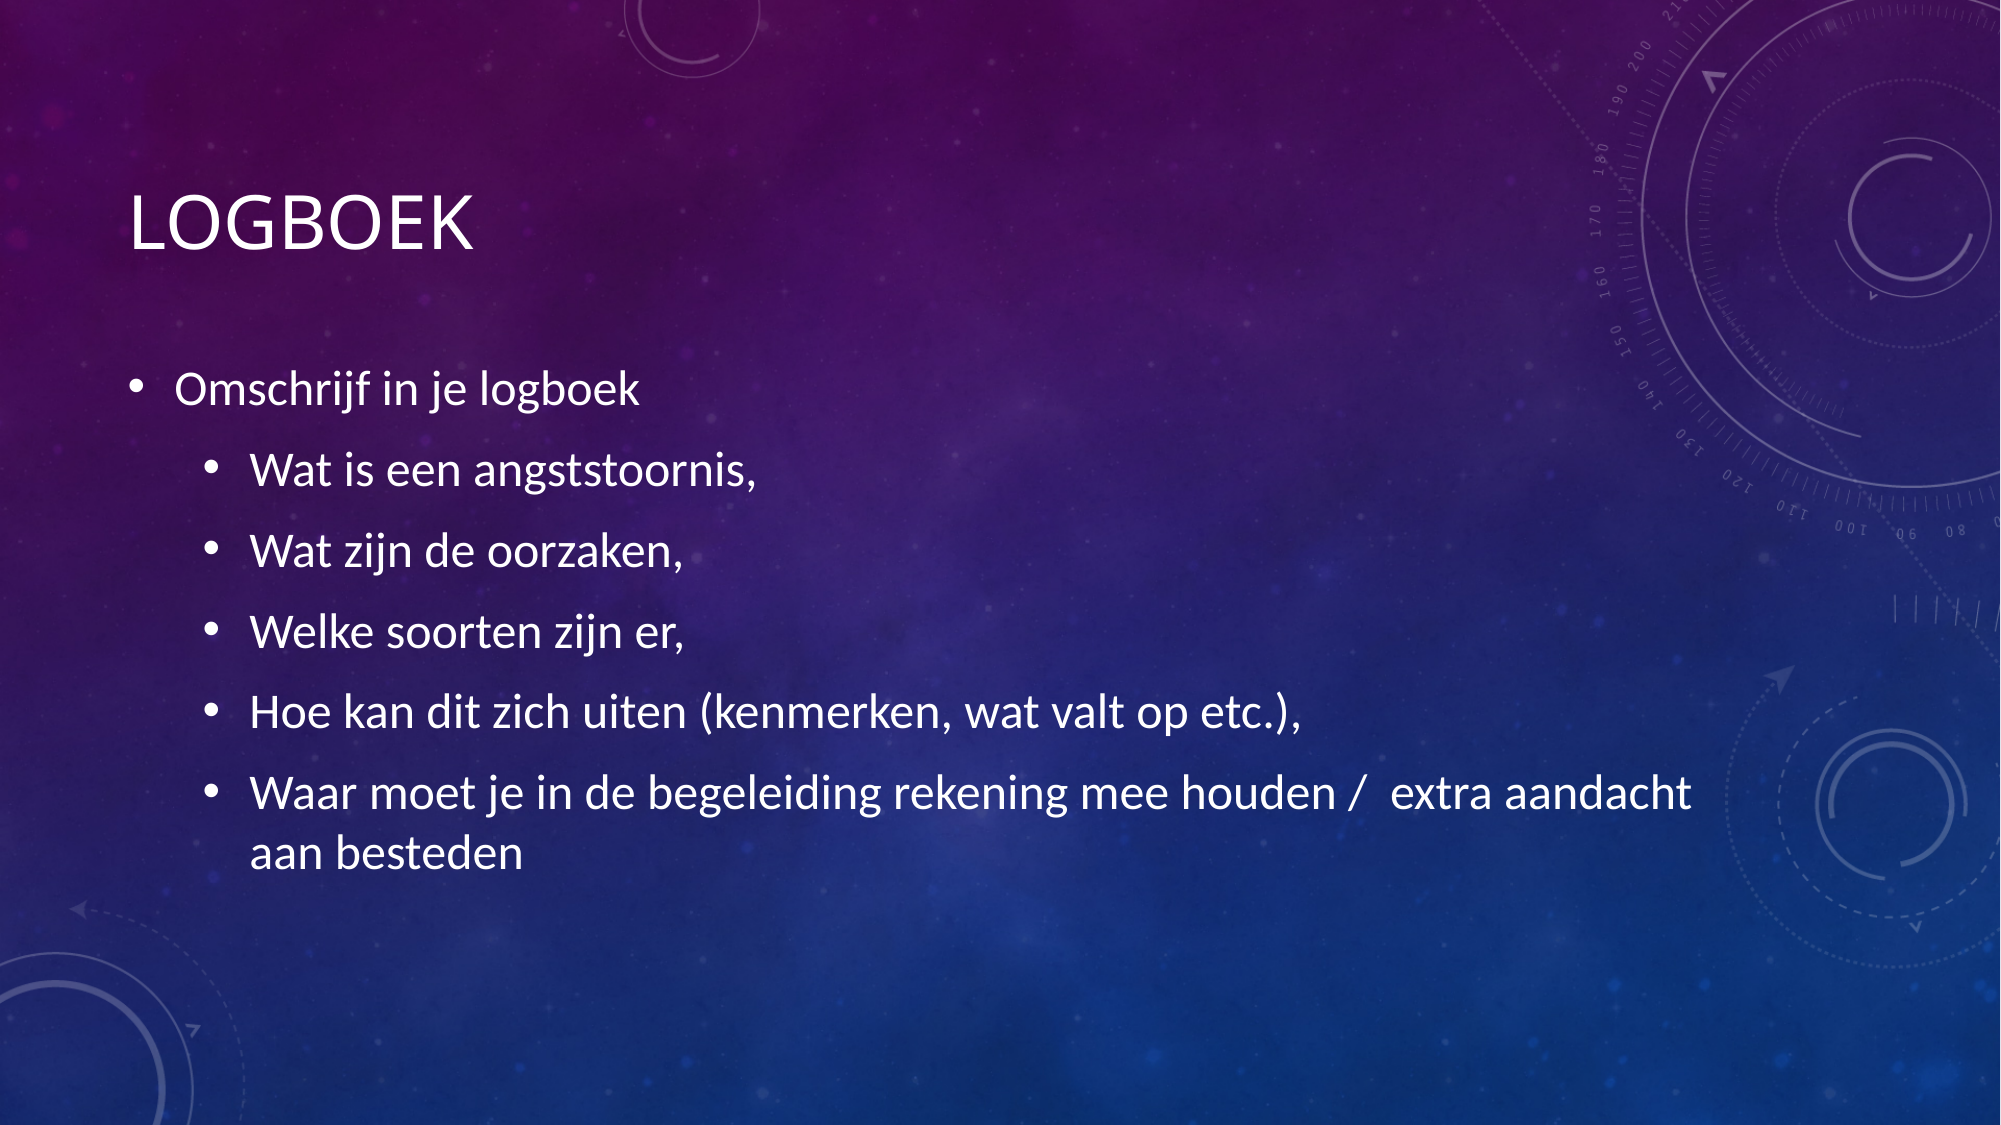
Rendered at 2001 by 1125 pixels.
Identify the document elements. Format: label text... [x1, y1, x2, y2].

list Omschrijf in je logboek Wat is een angststoornis, Wat zijn de oorzaken, Welke soorten zijn er, Hoe kan dit zich uiten (kenmerken, wat valt op etc.), Waar moet je in de begeleiding rekening mee houden / extra aandacht aan besteden [112, 351, 1775, 950]
title Logboek [112, 99, 1775, 339]
picture [0, 0, 2001, 1125]
